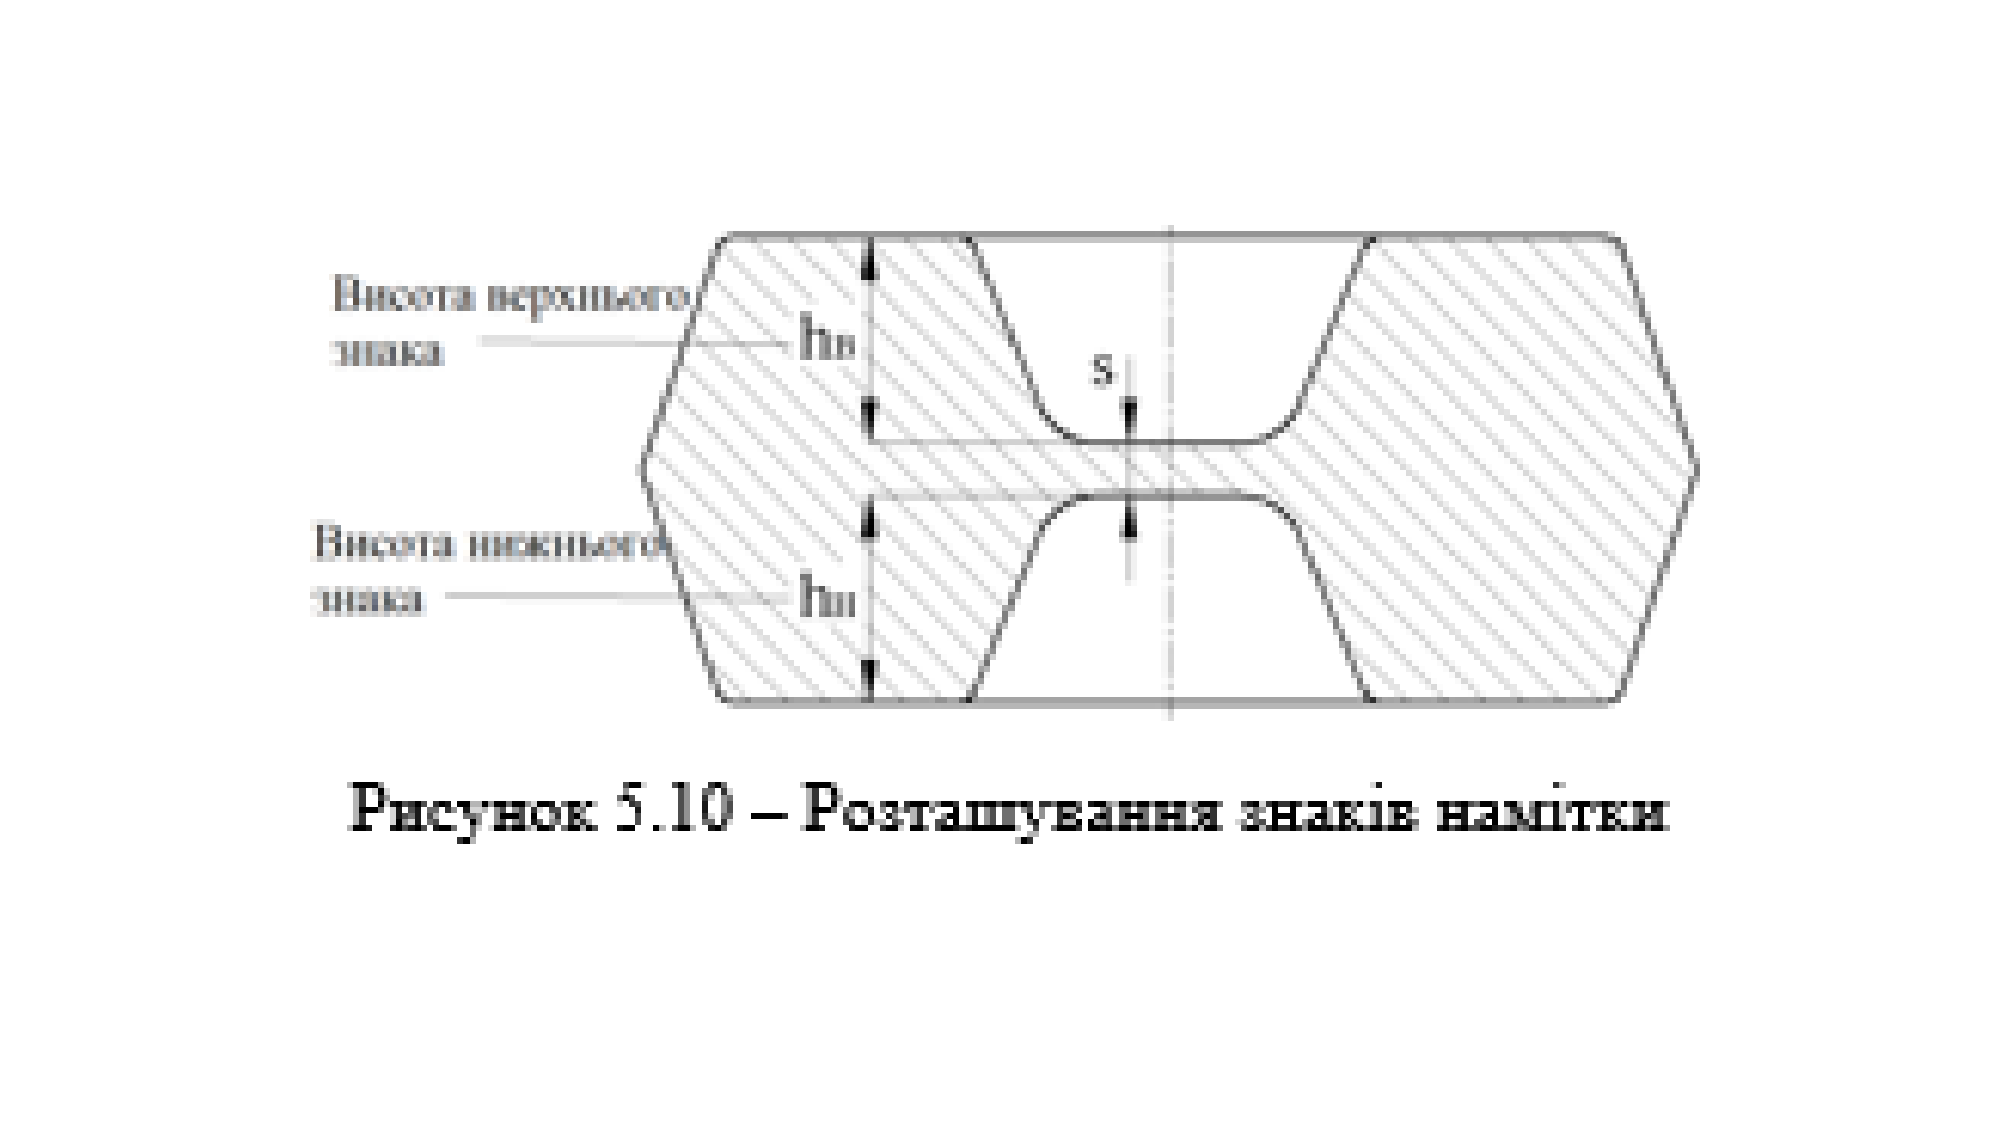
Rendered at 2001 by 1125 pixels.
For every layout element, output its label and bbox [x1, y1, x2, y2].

picture [164, 109, 1915, 936]
